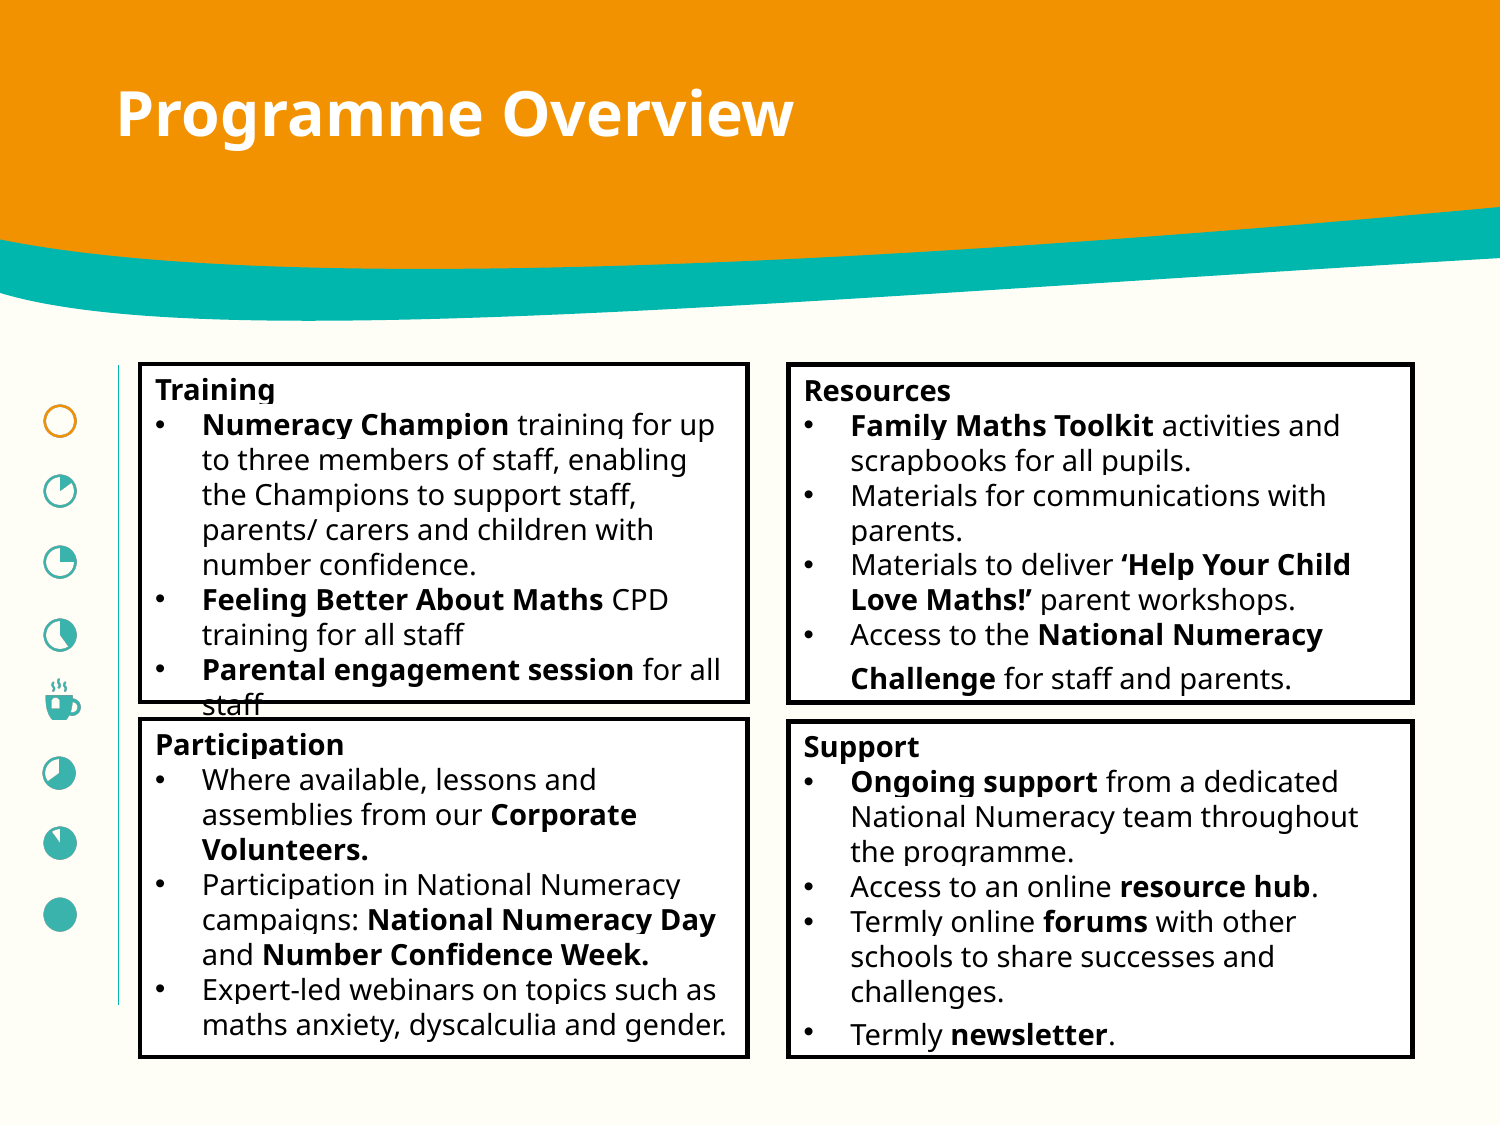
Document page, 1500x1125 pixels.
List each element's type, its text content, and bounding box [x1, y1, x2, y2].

picture [38, 752, 80, 794]
text_box Participation Where available, lessons and assemblies from our Corporate Volunteers. Participation in National Numeracy campaigns: National Numeracy Day and Number Confidence Week. Expert-led webinars on topics such as maths anxiety, dyscalculia and gender. [139, 718, 749, 1058]
text_box Training Numeracy Champion training for up to three members of staff, enabling the Champions to support staff, parents/ carers and children with number confidence. Feeling Better About Maths CPD training for all staff Parental engagement session for all staff [139, 363, 749, 703]
text_box Support Ongoing support from a dedicated National Numeracy team throughout the programme. Access to an online resource hub. Termly online forums with other schools to share successes and challenges. Termly newsletter.. [788, 720, 1413, 1058]
text_box Resources Family Maths Toolkit activities and scrapbooks for all pupils. Materials for communications with parents. Materials to deliver ‘Help Your Child Love Maths!’ parent workshops. Access to the National Numeracy Challenge for staff and parents.. [788, 363, 1413, 703]
picture [36, 672, 90, 726]
picture [39, 470, 81, 512]
list Programme Overview [100, 67, 1411, 258]
picture [39, 893, 81, 936]
picture [39, 822, 81, 864]
picture [39, 400, 81, 442]
picture [39, 614, 81, 656]
picture [39, 541, 81, 583]
